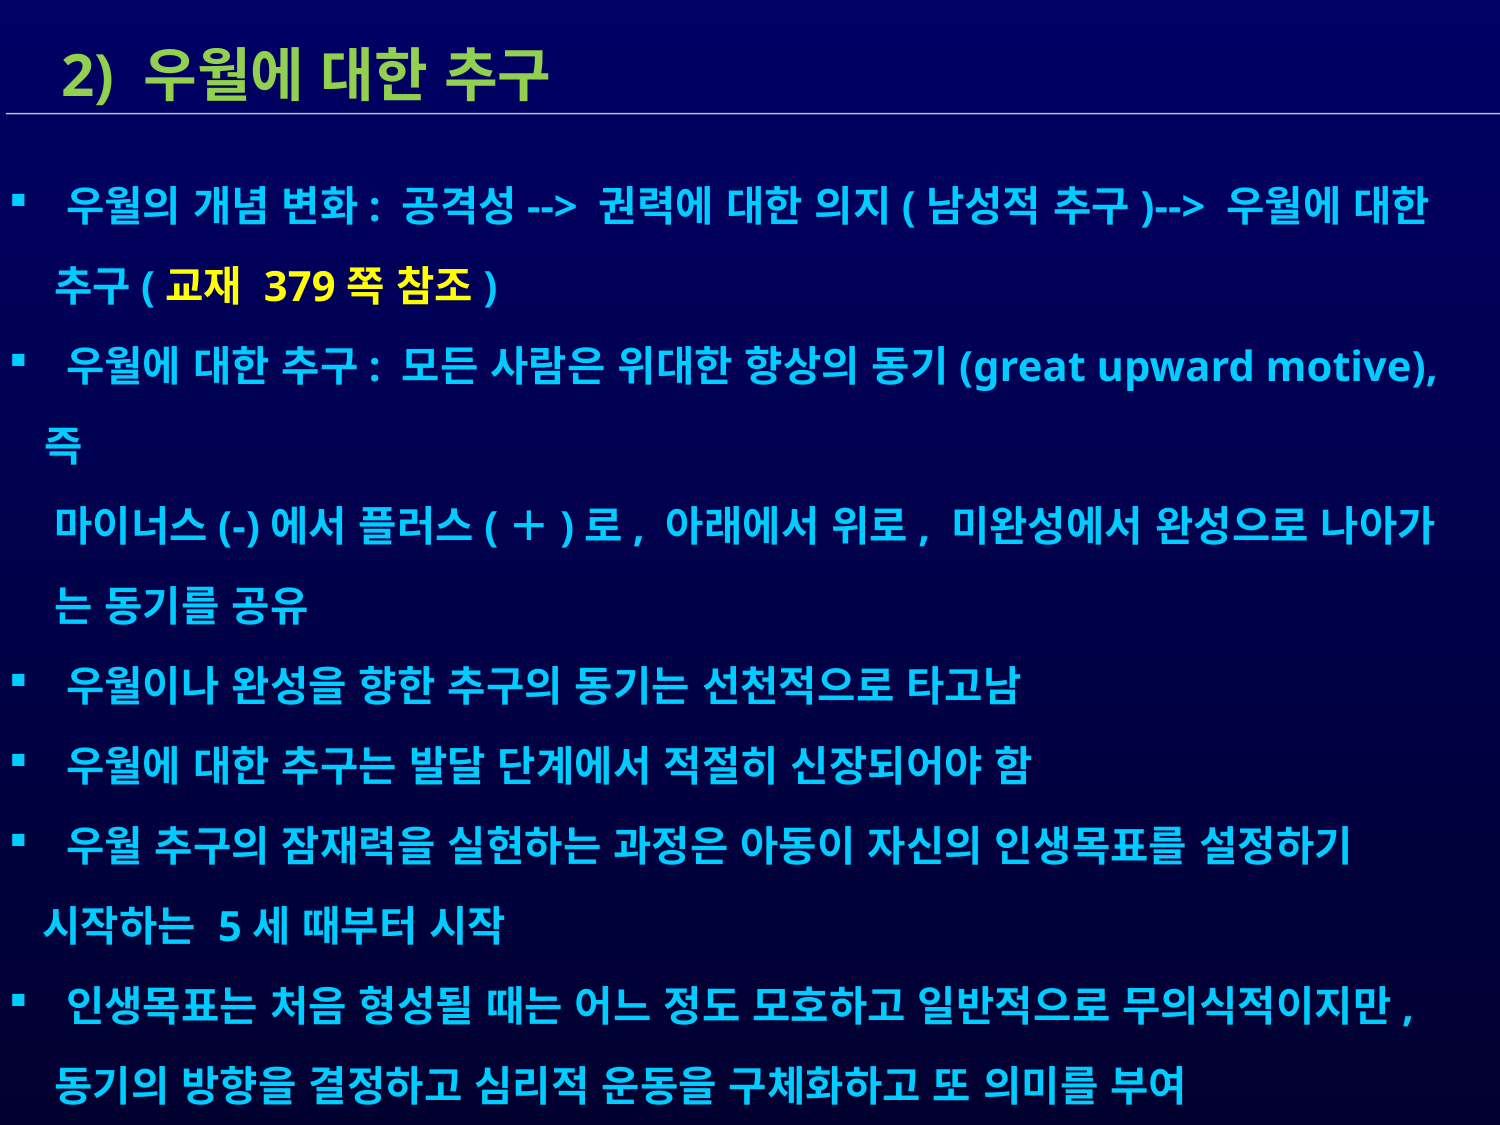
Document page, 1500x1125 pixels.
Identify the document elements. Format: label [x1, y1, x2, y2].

text_box [0, 30, 1500, 1125]
